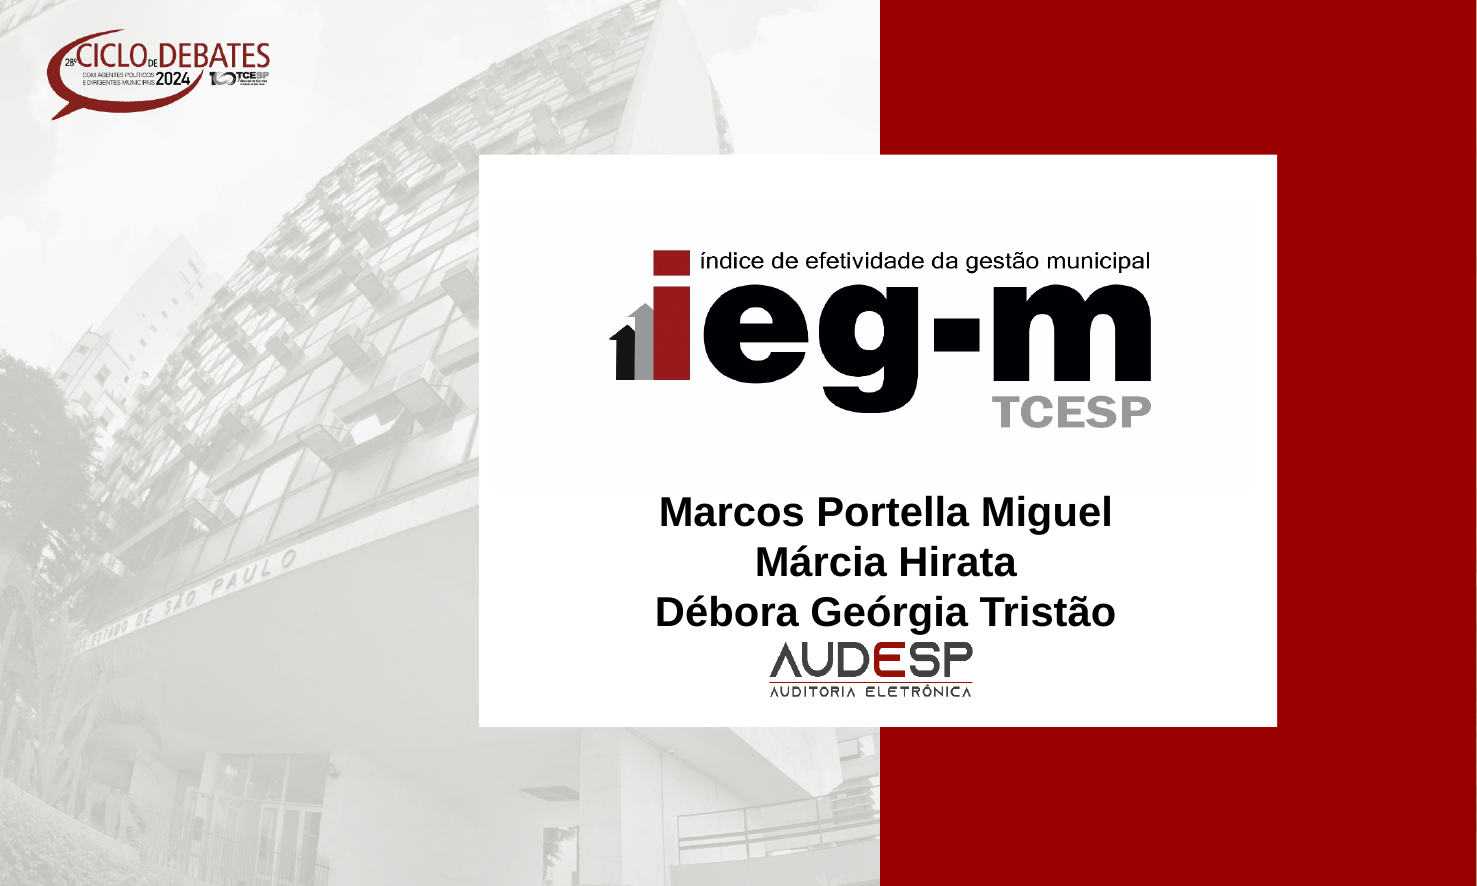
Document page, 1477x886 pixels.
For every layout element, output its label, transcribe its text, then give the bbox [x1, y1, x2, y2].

picture [489, 199, 1253, 491]
text_box Marcos Portella Miguel Márcia Hirata Débora Geórgia Tristão [608, 498, 1164, 643]
picture [767, 631, 975, 701]
picture [0, 0, 345, 154]
